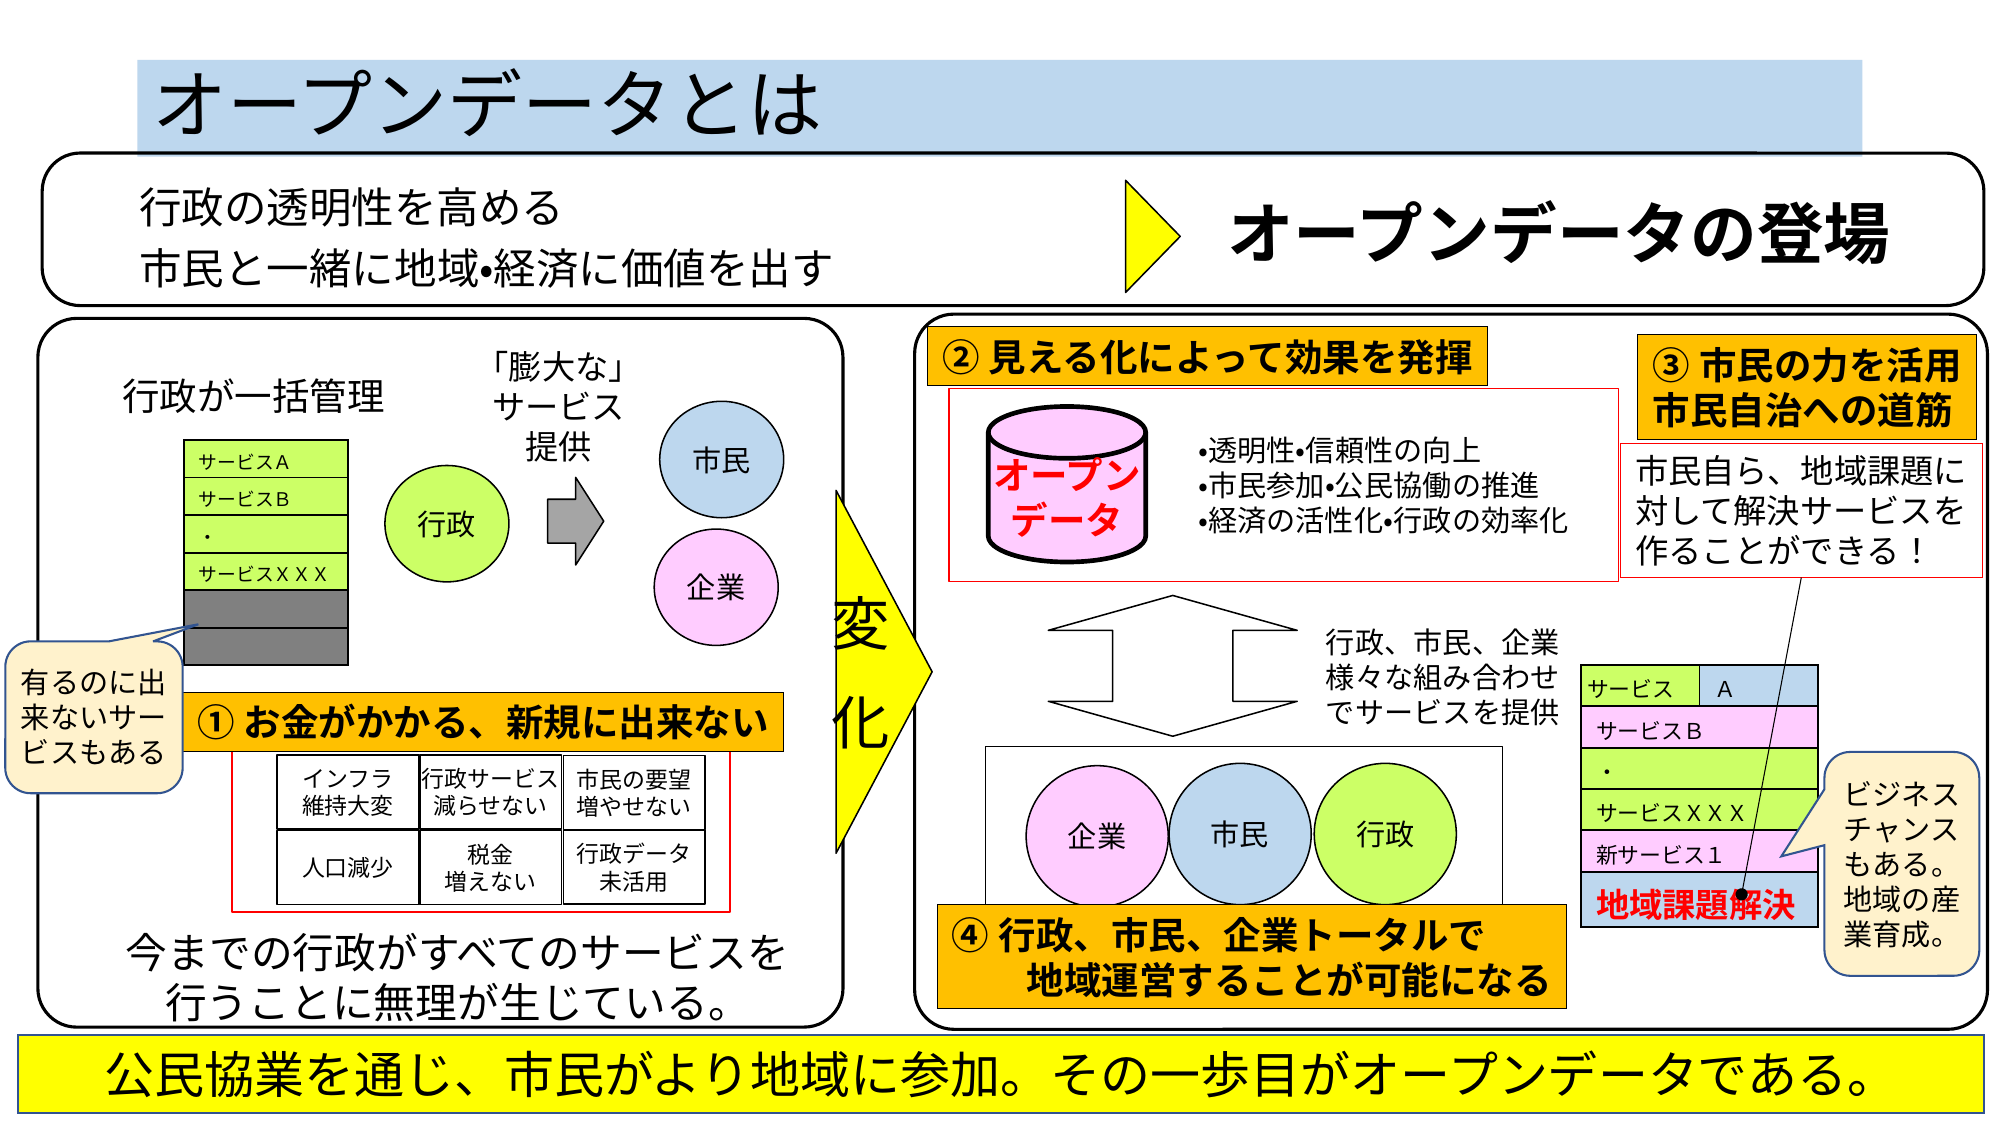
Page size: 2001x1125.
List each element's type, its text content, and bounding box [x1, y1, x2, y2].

text_box 公民協業を通じ、市民がより地域に参加。その一歩目がオープンデータである。 [17, 1034, 1985, 1114]
text_box [913, 313, 1989, 1031]
list 行政の透明性を高める 市民と一緒に地域・経済に価値を出す [124, 307, 1168, 341]
text_box 変 化 [836, 490, 933, 854]
title オープンデータとは [137, 59, 1863, 152]
text_box 有るのに出来ないサービスもある [4, 623, 199, 795]
text_box [41, 151, 1985, 307]
text_box 今までの行政がすべてのサービスを 行うことに無理が生じている。 [111, 1029, 804, 1034]
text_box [1741, 579, 1802, 895]
text_box [36, 317, 845, 1029]
